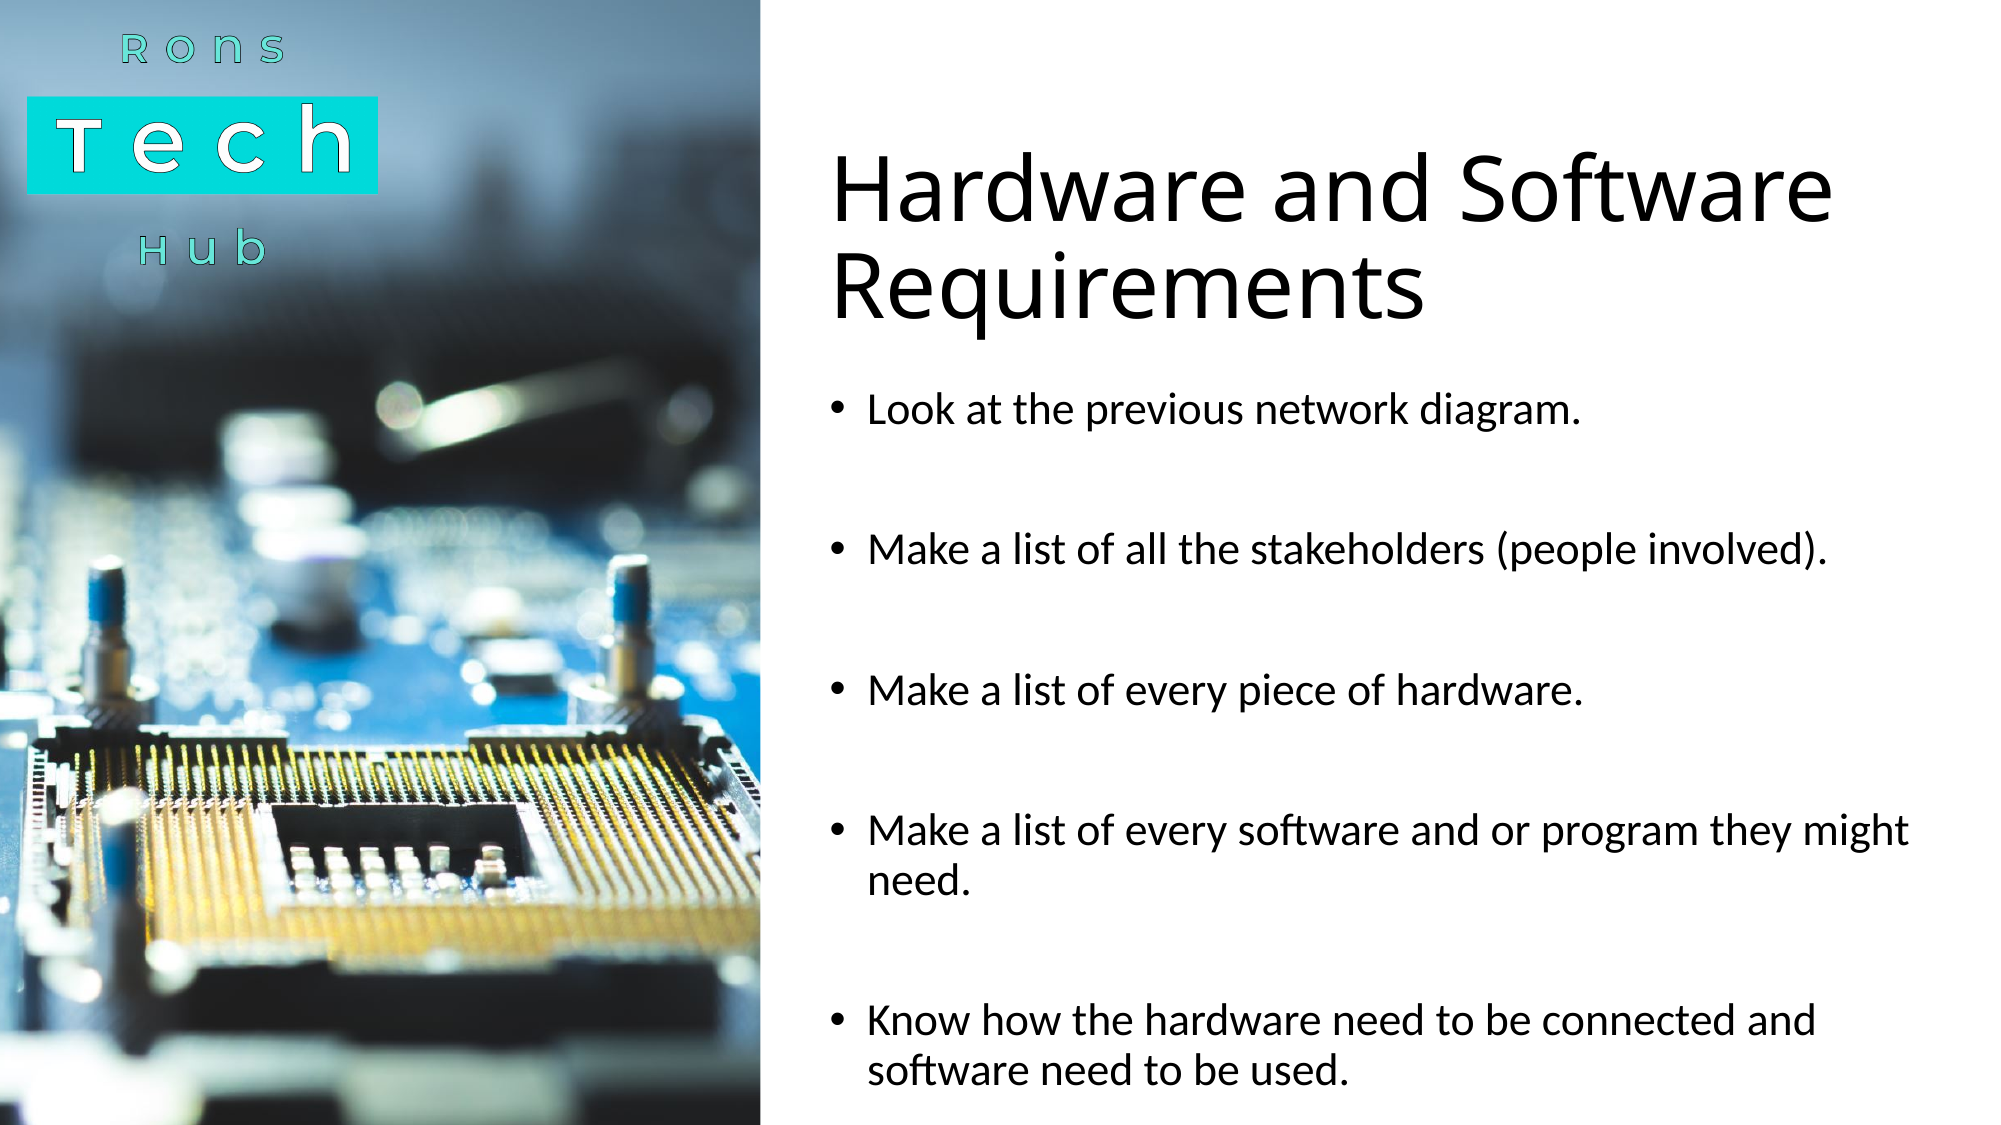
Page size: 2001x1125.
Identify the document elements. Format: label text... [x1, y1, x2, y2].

picture [0, 0, 761, 1125]
list Look at the previous network diagram. Make a list of all the stakeholders (people involved). Make a list of every piece of hardware. Make a list of every software and or program they might need. Know how the hardware need to be connected and software need to be used. [814, 377, 1954, 1124]
title Hardware and Software Requirements [814, 103, 1895, 377]
